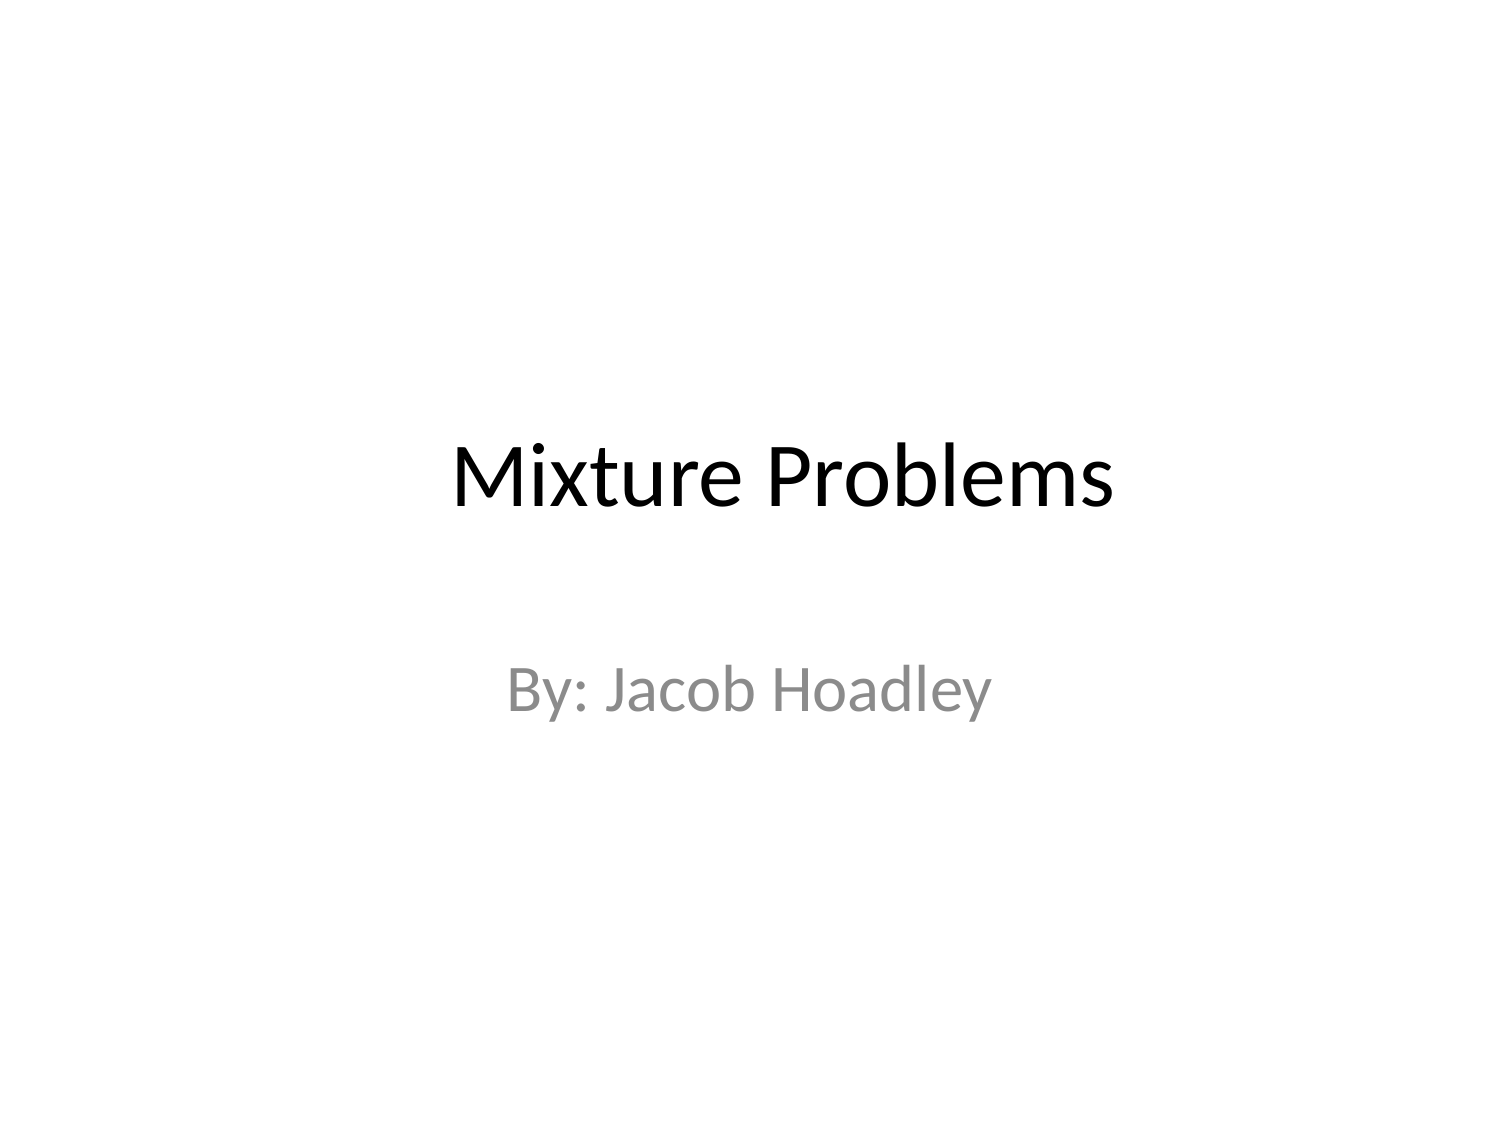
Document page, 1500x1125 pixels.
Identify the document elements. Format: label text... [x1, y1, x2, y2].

title Mixture Problems [112, 349, 1388, 591]
subtitle By: Jacob Hoadley [225, 637, 1275, 925]
